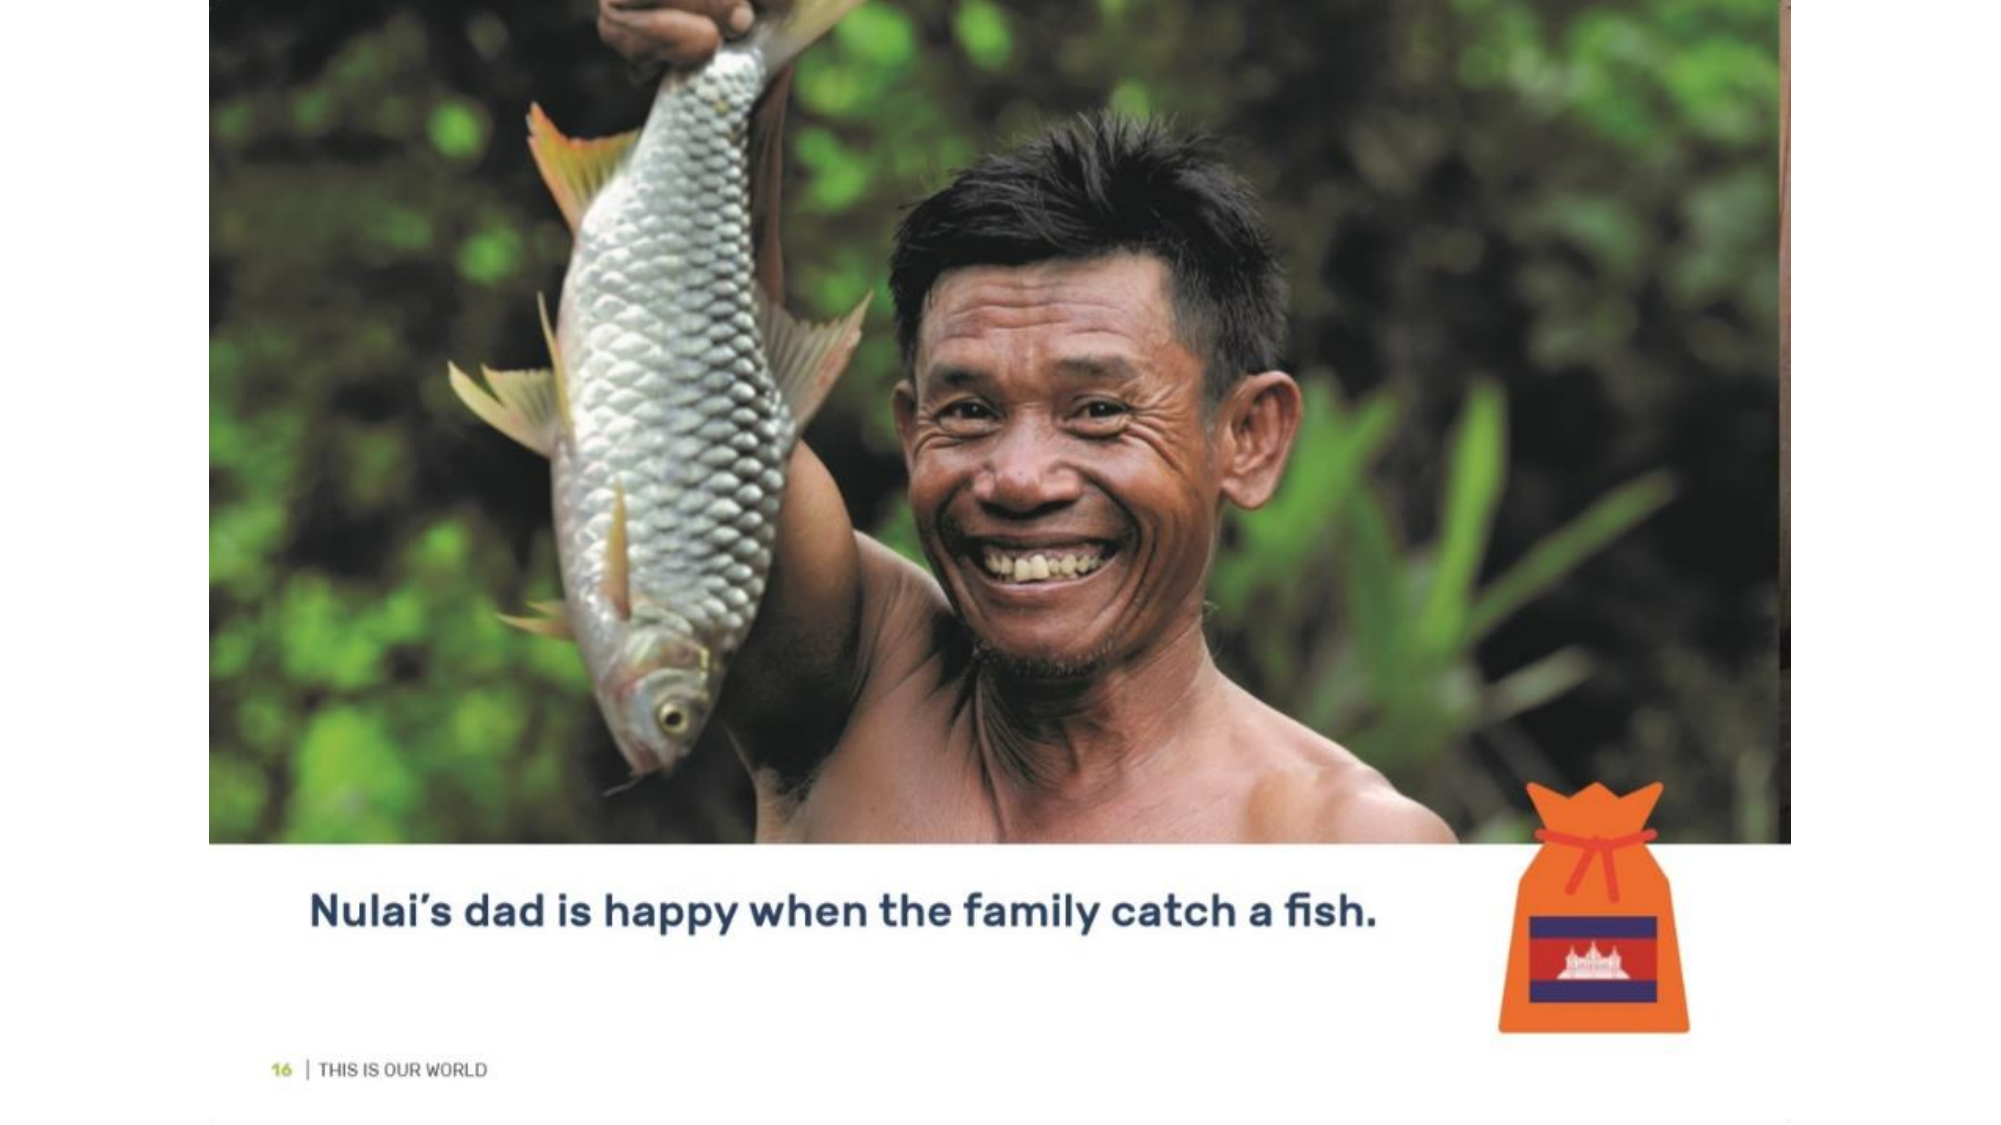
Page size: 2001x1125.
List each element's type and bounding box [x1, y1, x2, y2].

picture [209, 0, 1791, 1125]
